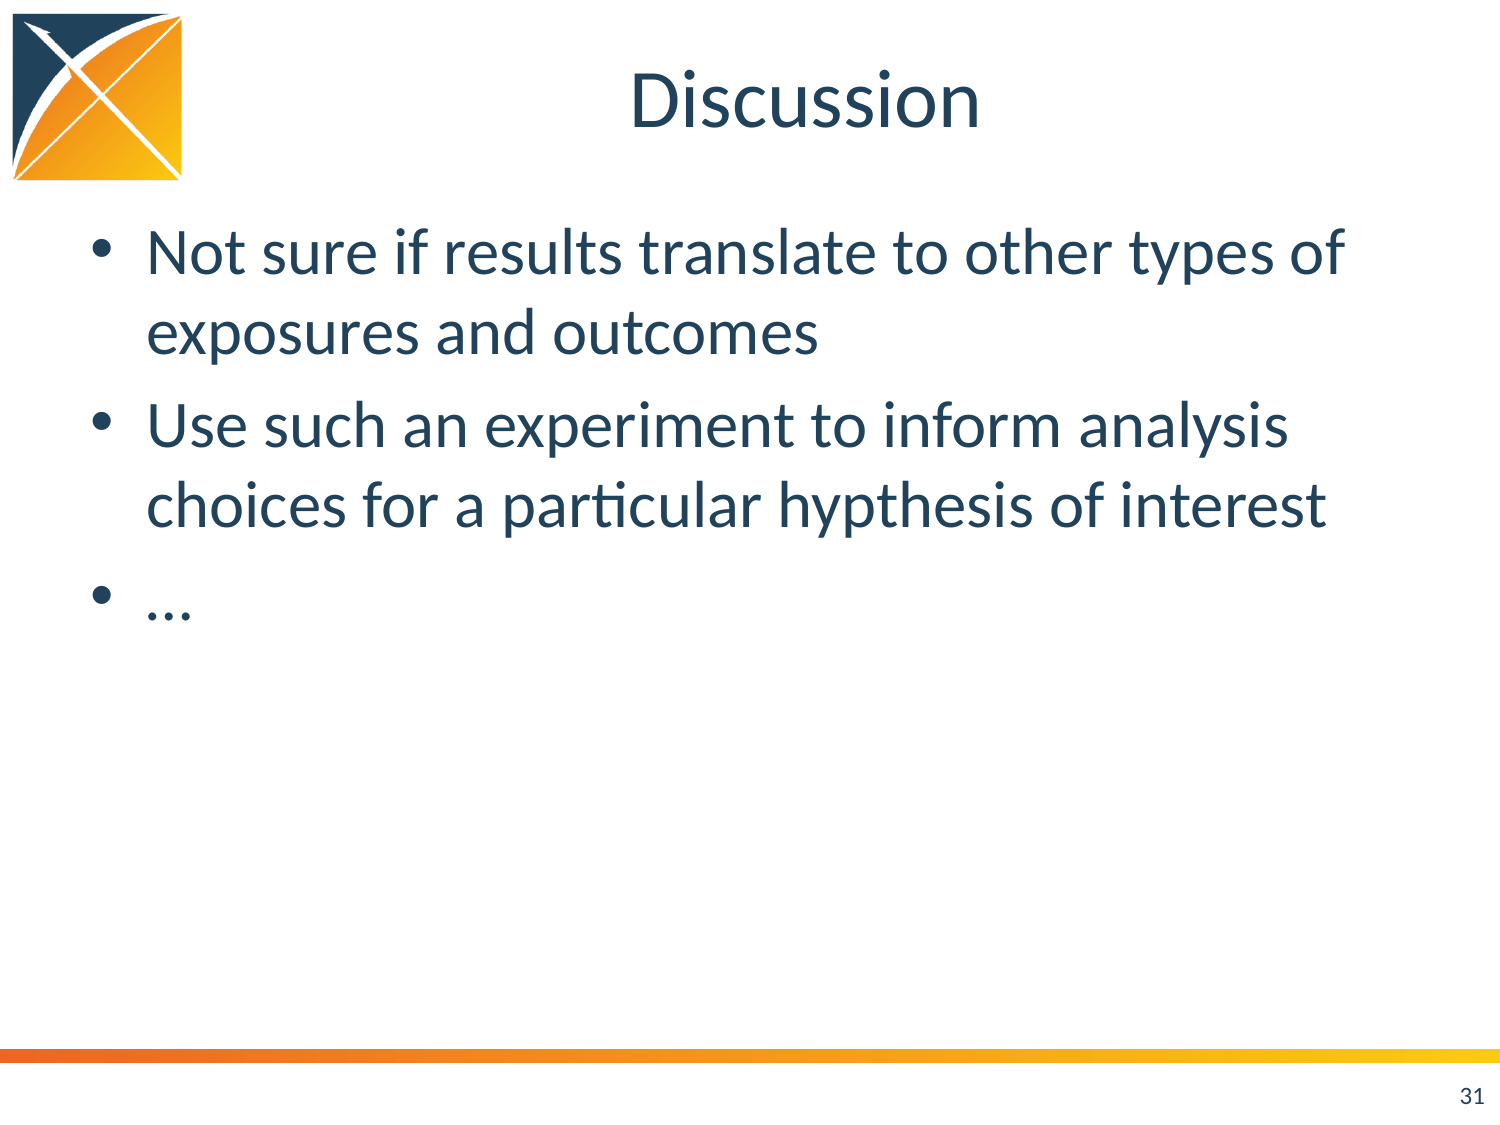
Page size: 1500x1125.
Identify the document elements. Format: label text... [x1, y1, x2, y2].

list Not sure if results translate to other types of exposures and outcomes Use such an experiment to inform analysis choices for a particular hypthesis of interest … [75, 200, 1425, 1005]
title Discussion [187, 24, 1425, 163]
slide_number 31 [1149, 1065, 1500, 1125]
picture [0, 0, 206, 200]
